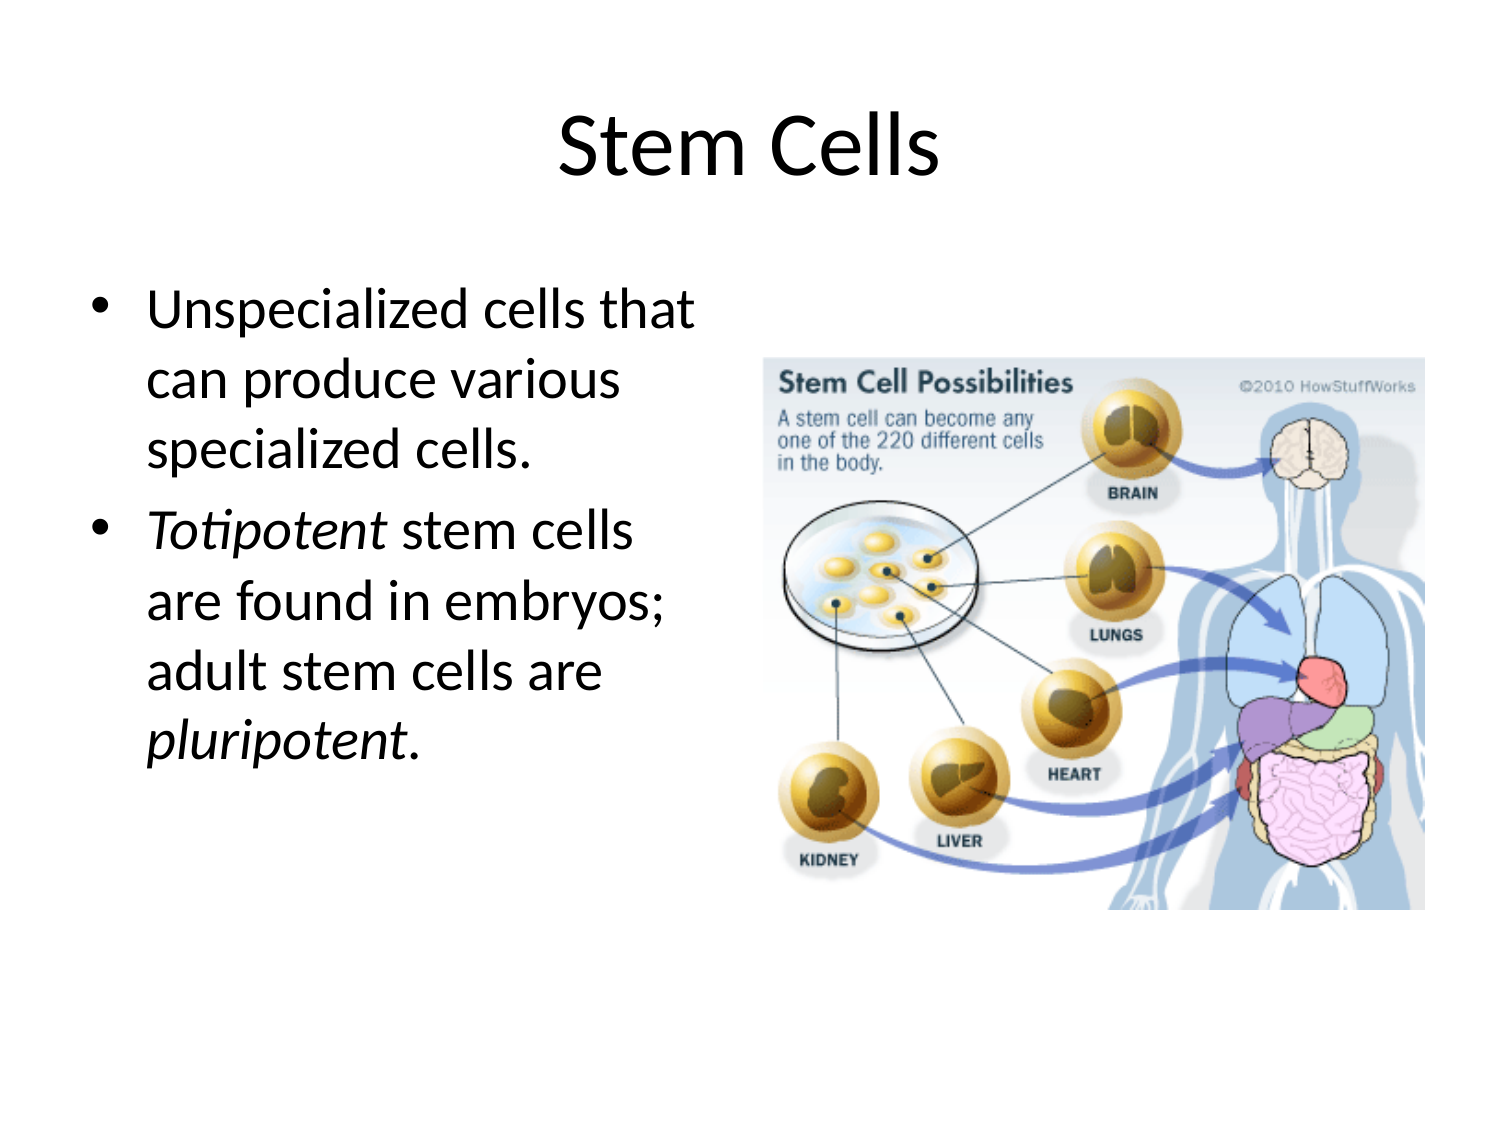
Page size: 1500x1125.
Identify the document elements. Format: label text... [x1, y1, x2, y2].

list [762, 262, 1426, 1006]
title Stem Cells [75, 45, 1425, 233]
list Unspecialized cells that can produce various specialized cells. Totipotent stem cells are found in embryos; adult stem cells are pluripotent. [75, 262, 738, 1005]
